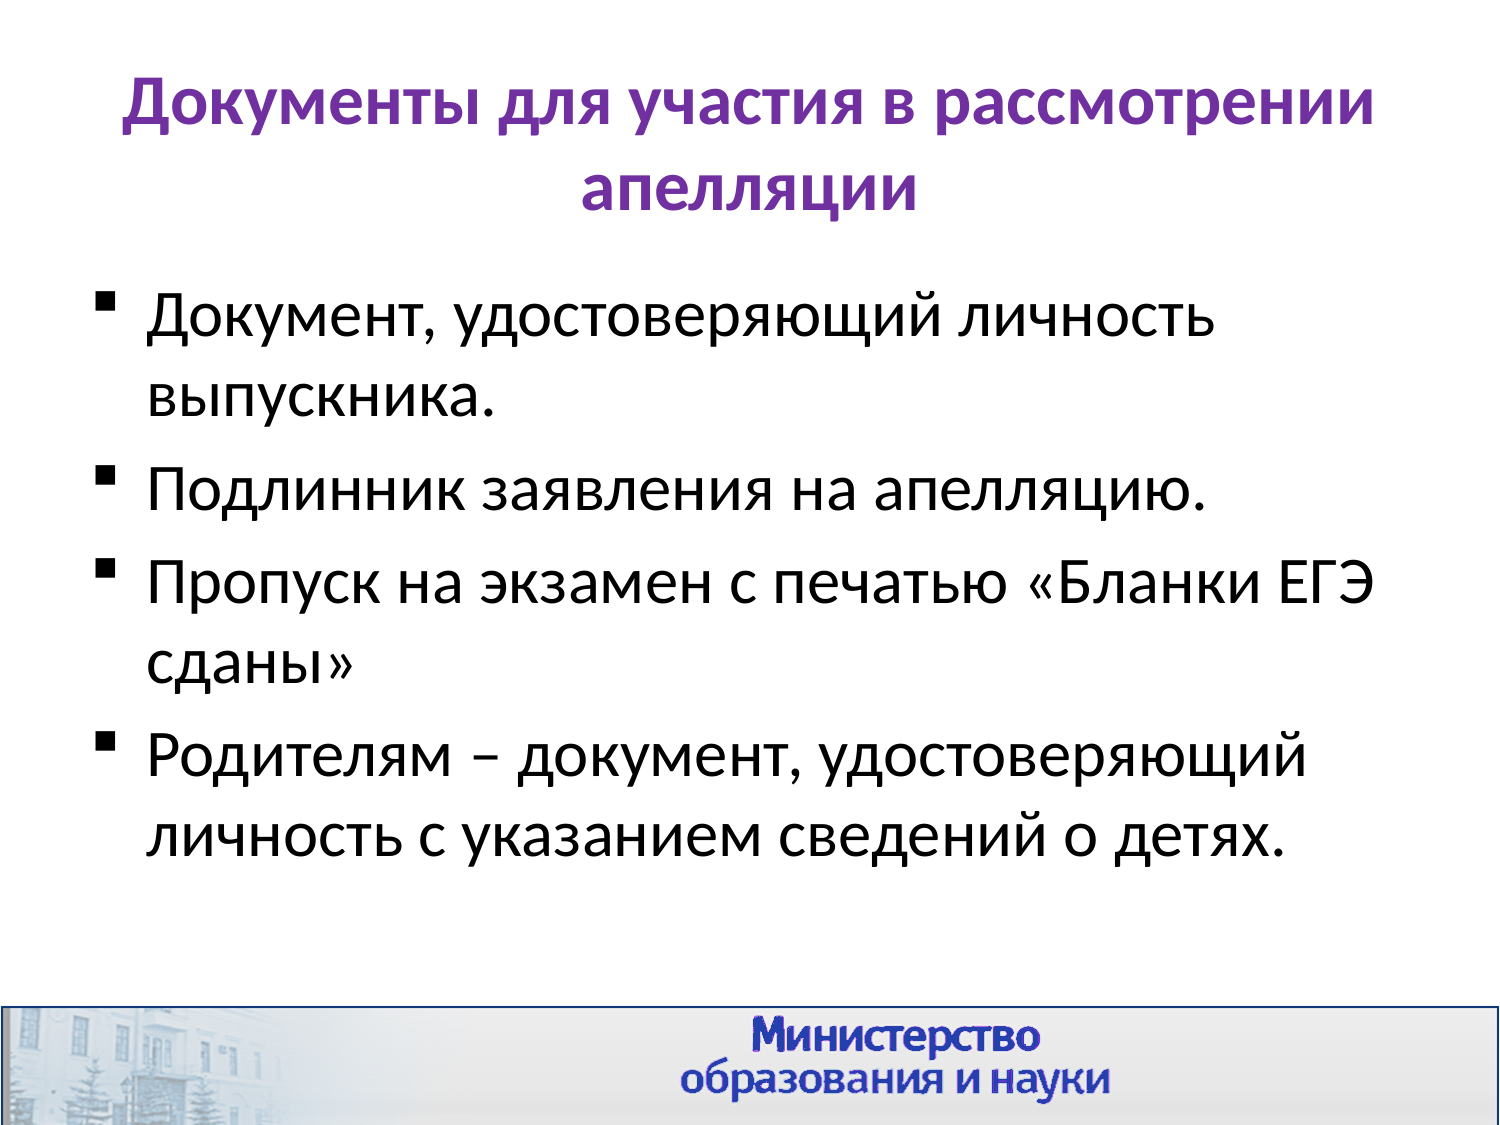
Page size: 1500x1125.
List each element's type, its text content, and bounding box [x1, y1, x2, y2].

list Документ, удостоверяющий личность выпускника. Подлинник заявления на апелляцию. Пропуск на экзамен с печатью «Бланки ЕГЭ сданы» Родителям – документ, удостоверяющий личность с указанием сведений о детях. [75, 262, 1425, 1003]
picture [0, 1004, 1500, 1125]
title Документы для участия в рассмотрении апелляции [75, 45, 1425, 233]
